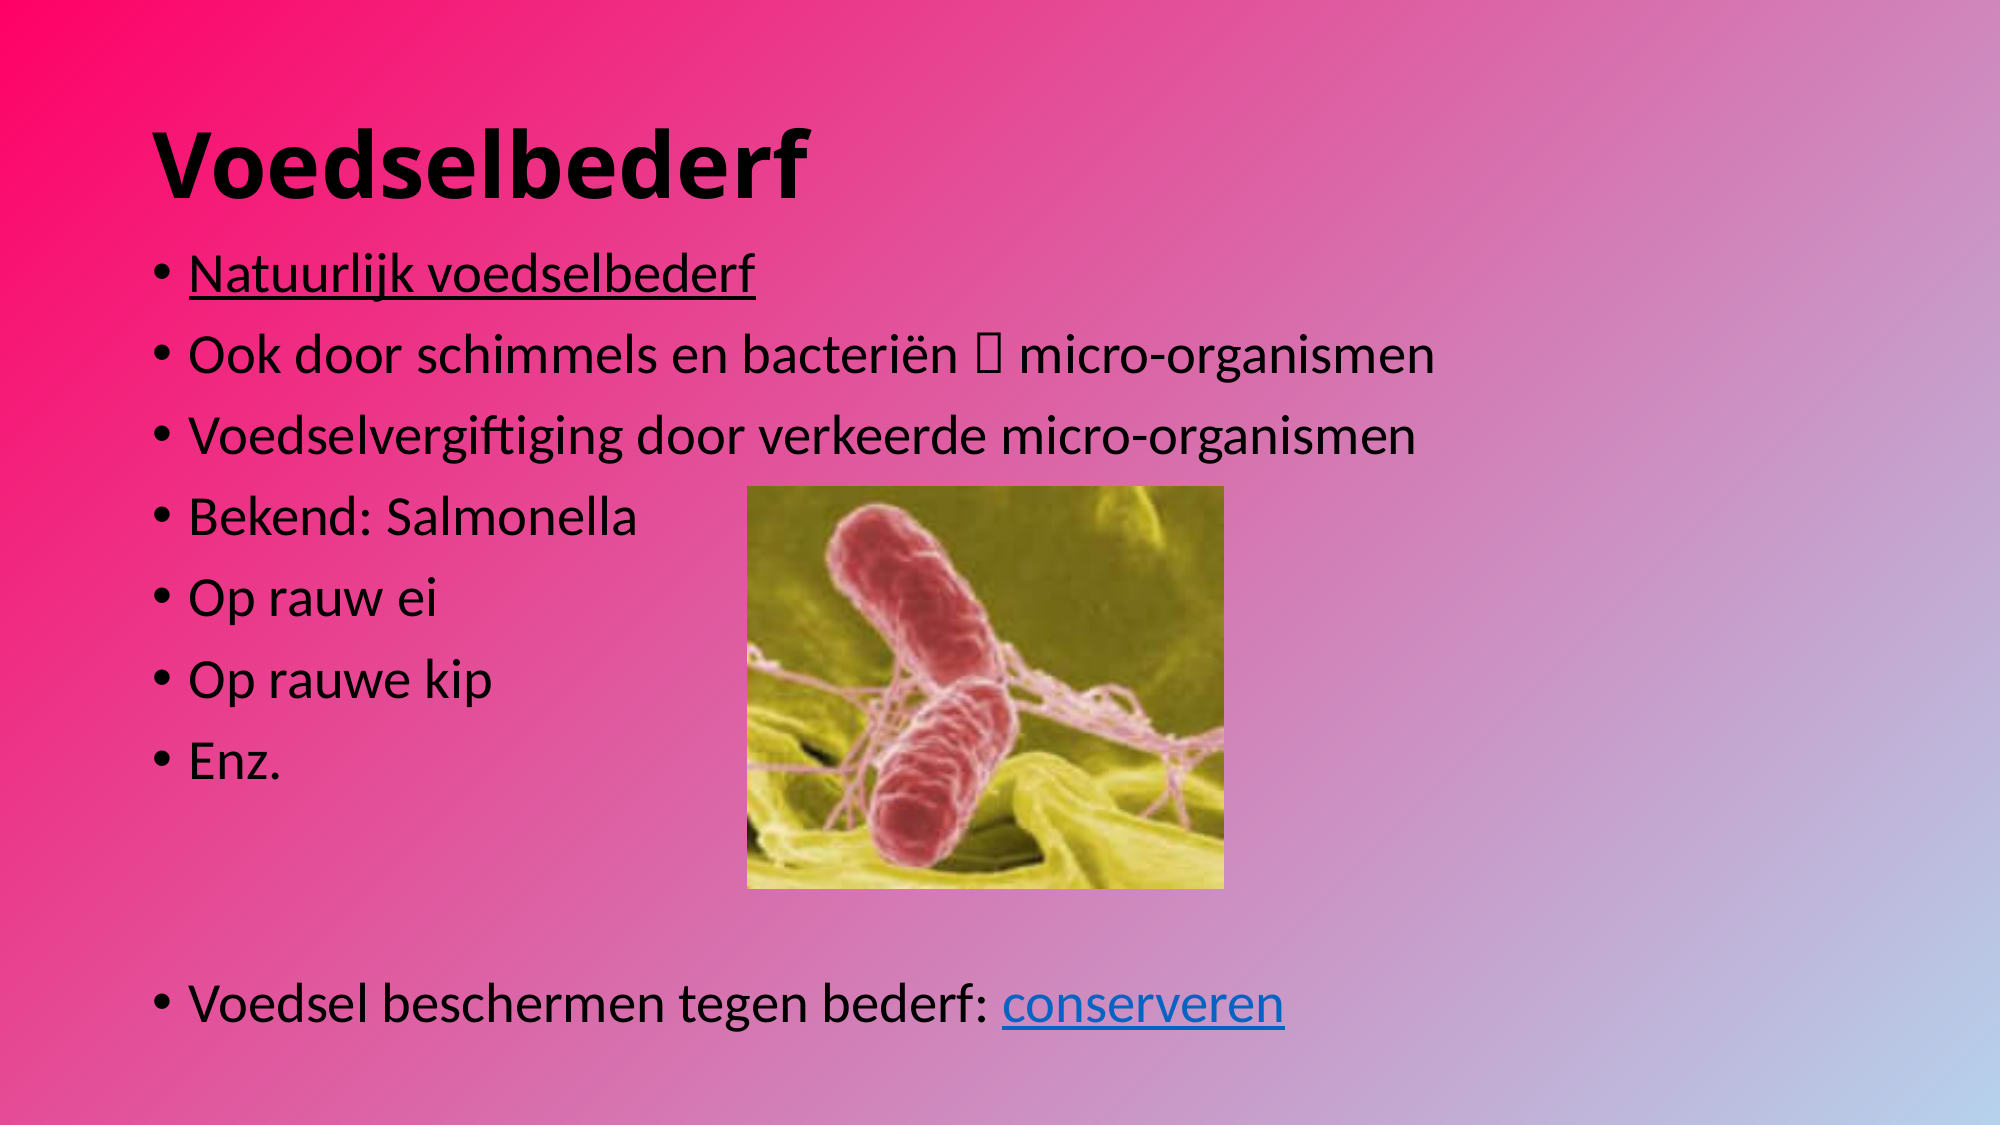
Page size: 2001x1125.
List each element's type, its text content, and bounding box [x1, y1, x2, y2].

picture [747, 486, 1224, 889]
title Voedselbederf [137, 59, 1863, 278]
list Natuurlijk voedselbederf Ook door schimmels en bacteriën  micro-organismen Voedselvergiftiging door verkeerde micro-organismen Bekend: Salmonella Op rauw ei Op rauwe kip Enz. Voedsel beschermen tegen bederf: conserveren [137, 236, 1541, 1050]
